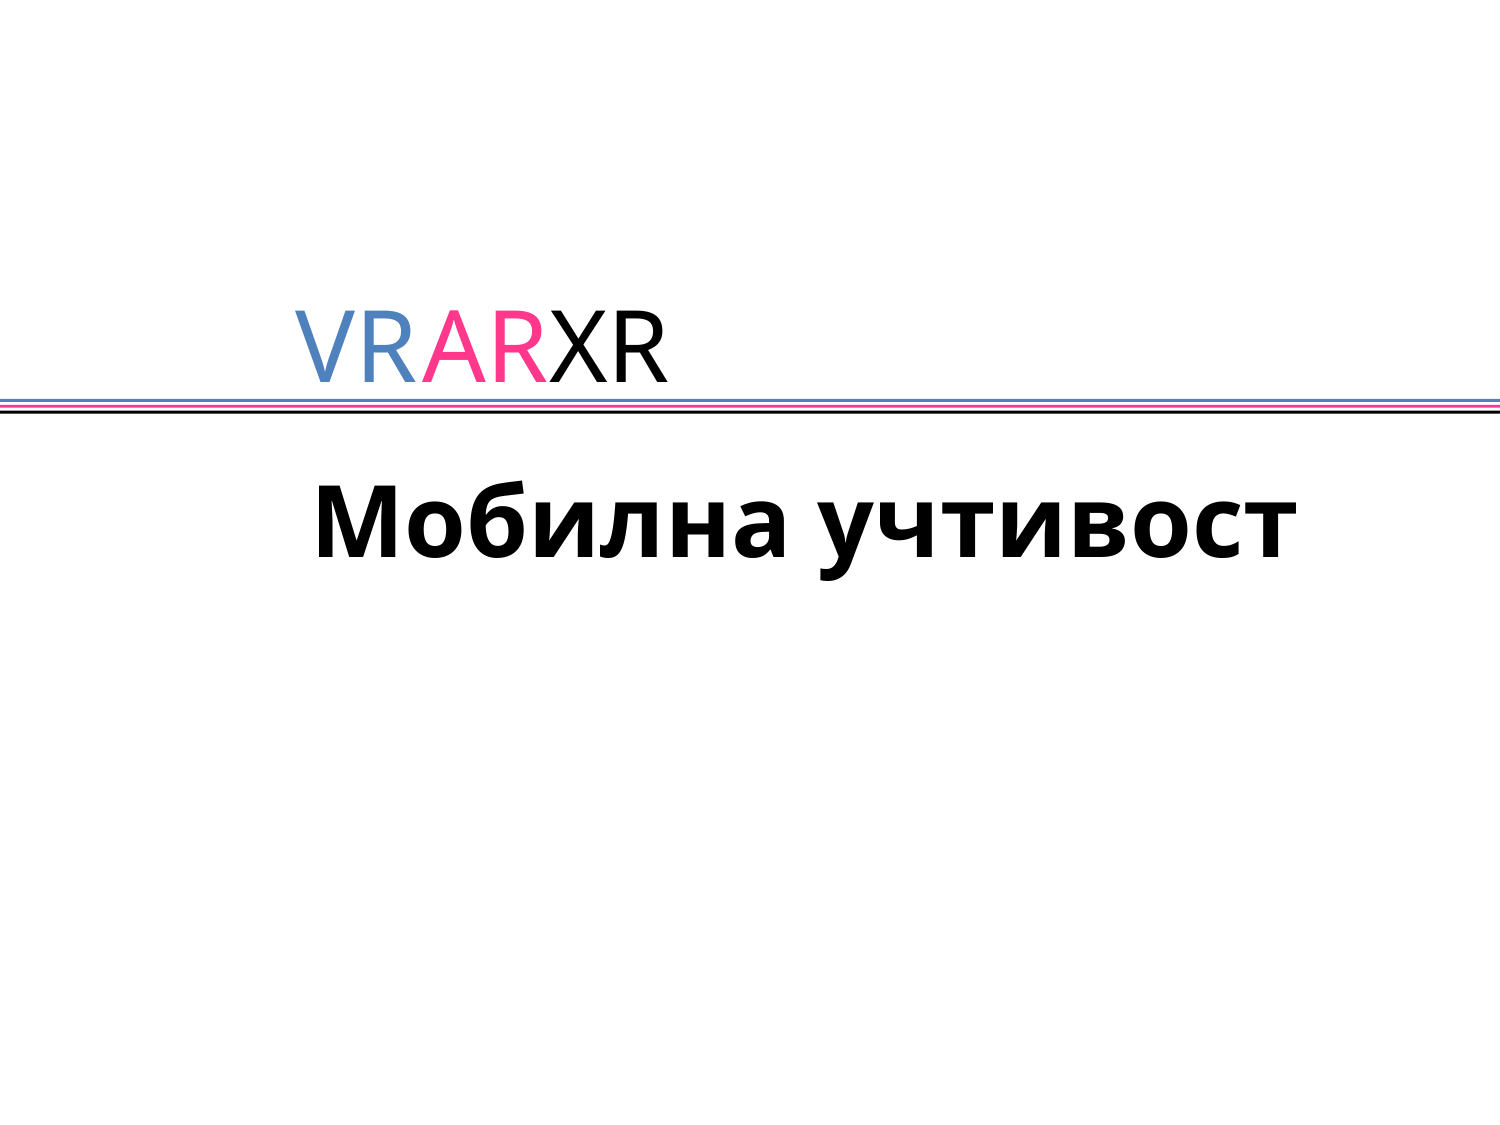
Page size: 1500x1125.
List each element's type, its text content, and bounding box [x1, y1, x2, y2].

list Мобилна учтивост [295, 450, 1450, 563]
